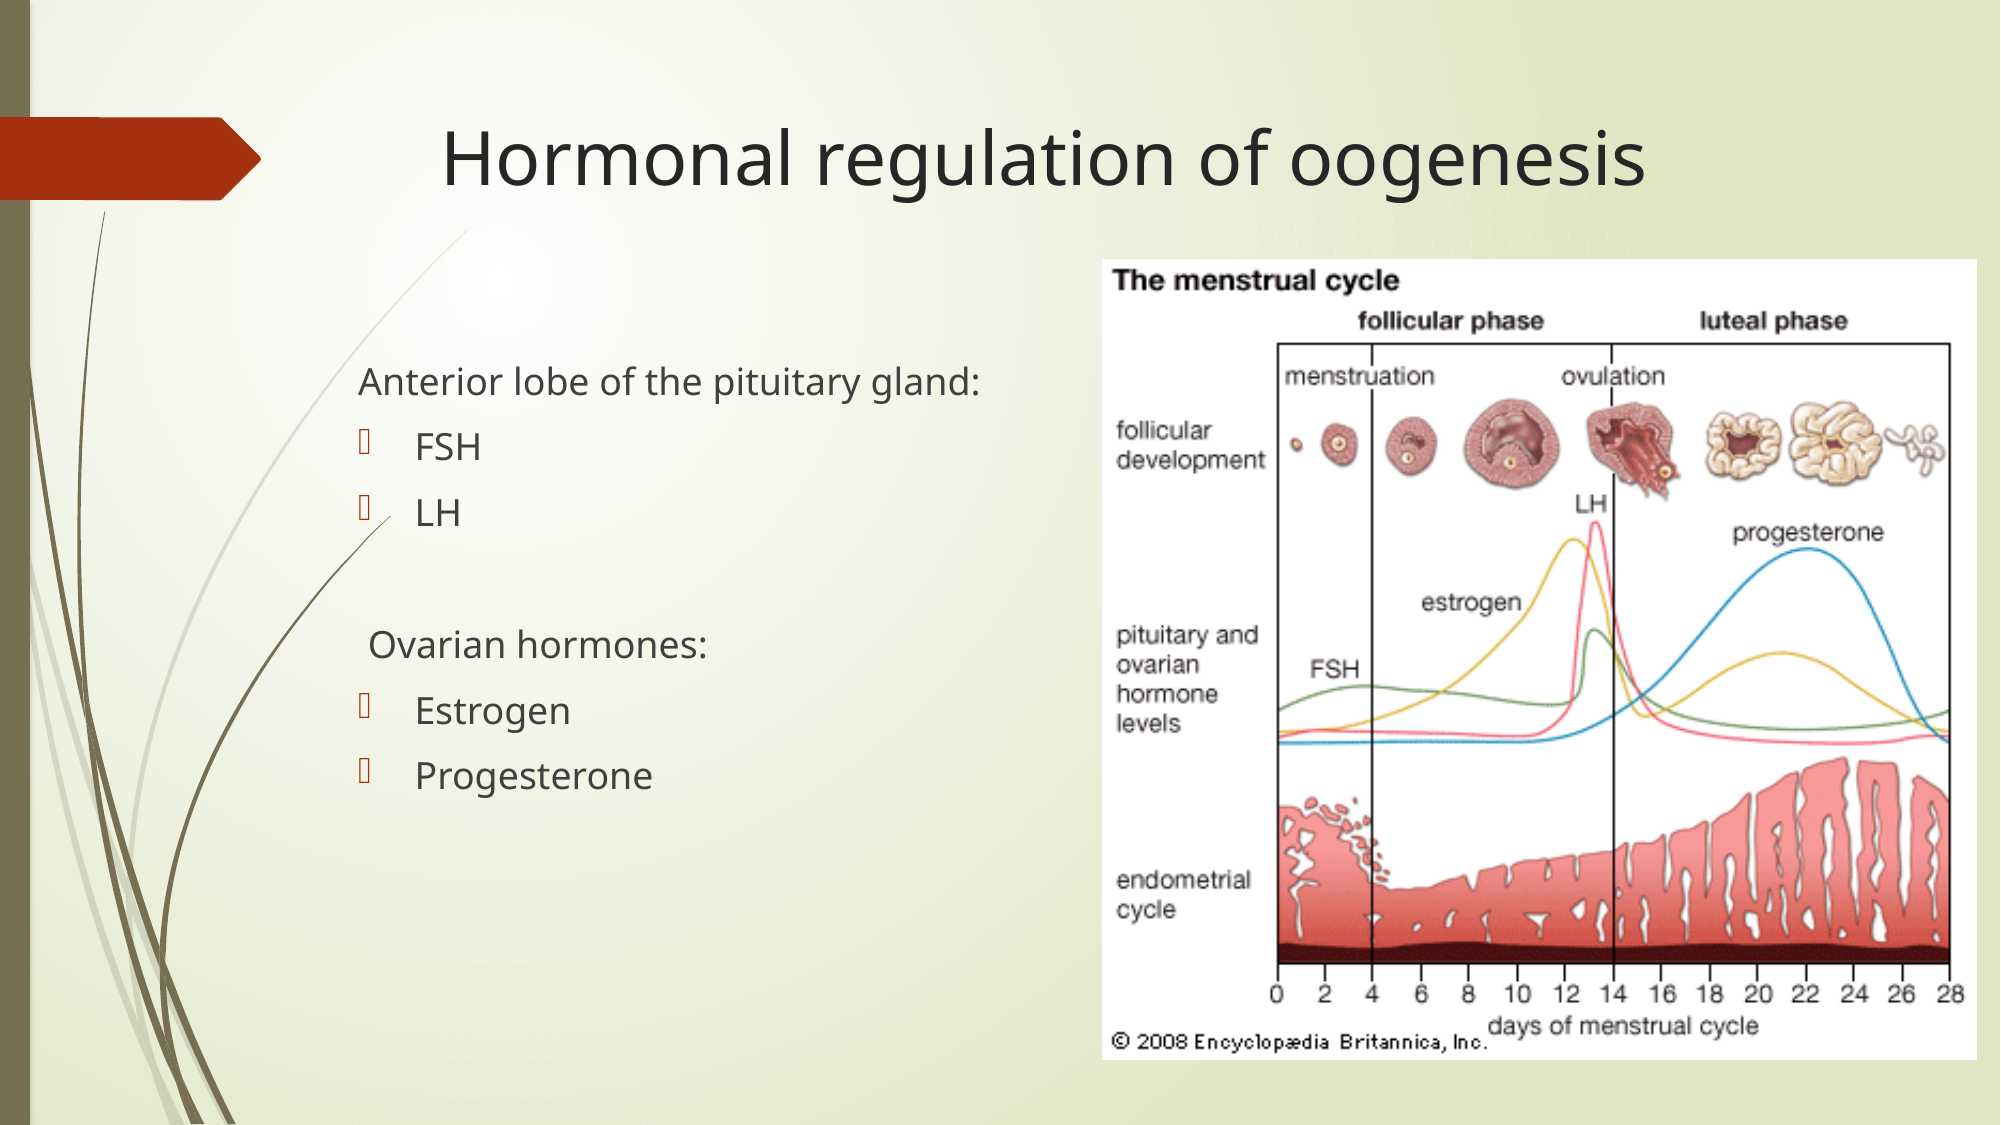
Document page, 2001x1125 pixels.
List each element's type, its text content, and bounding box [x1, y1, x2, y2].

picture [1101, 259, 1978, 1061]
list Anterior lobe of the pituitary gland: FSH LH Ovarian hormones: Estrogen Progesterone [343, 350, 1097, 970]
title Hormonal regulation of oogenesis [425, 102, 1888, 313]
